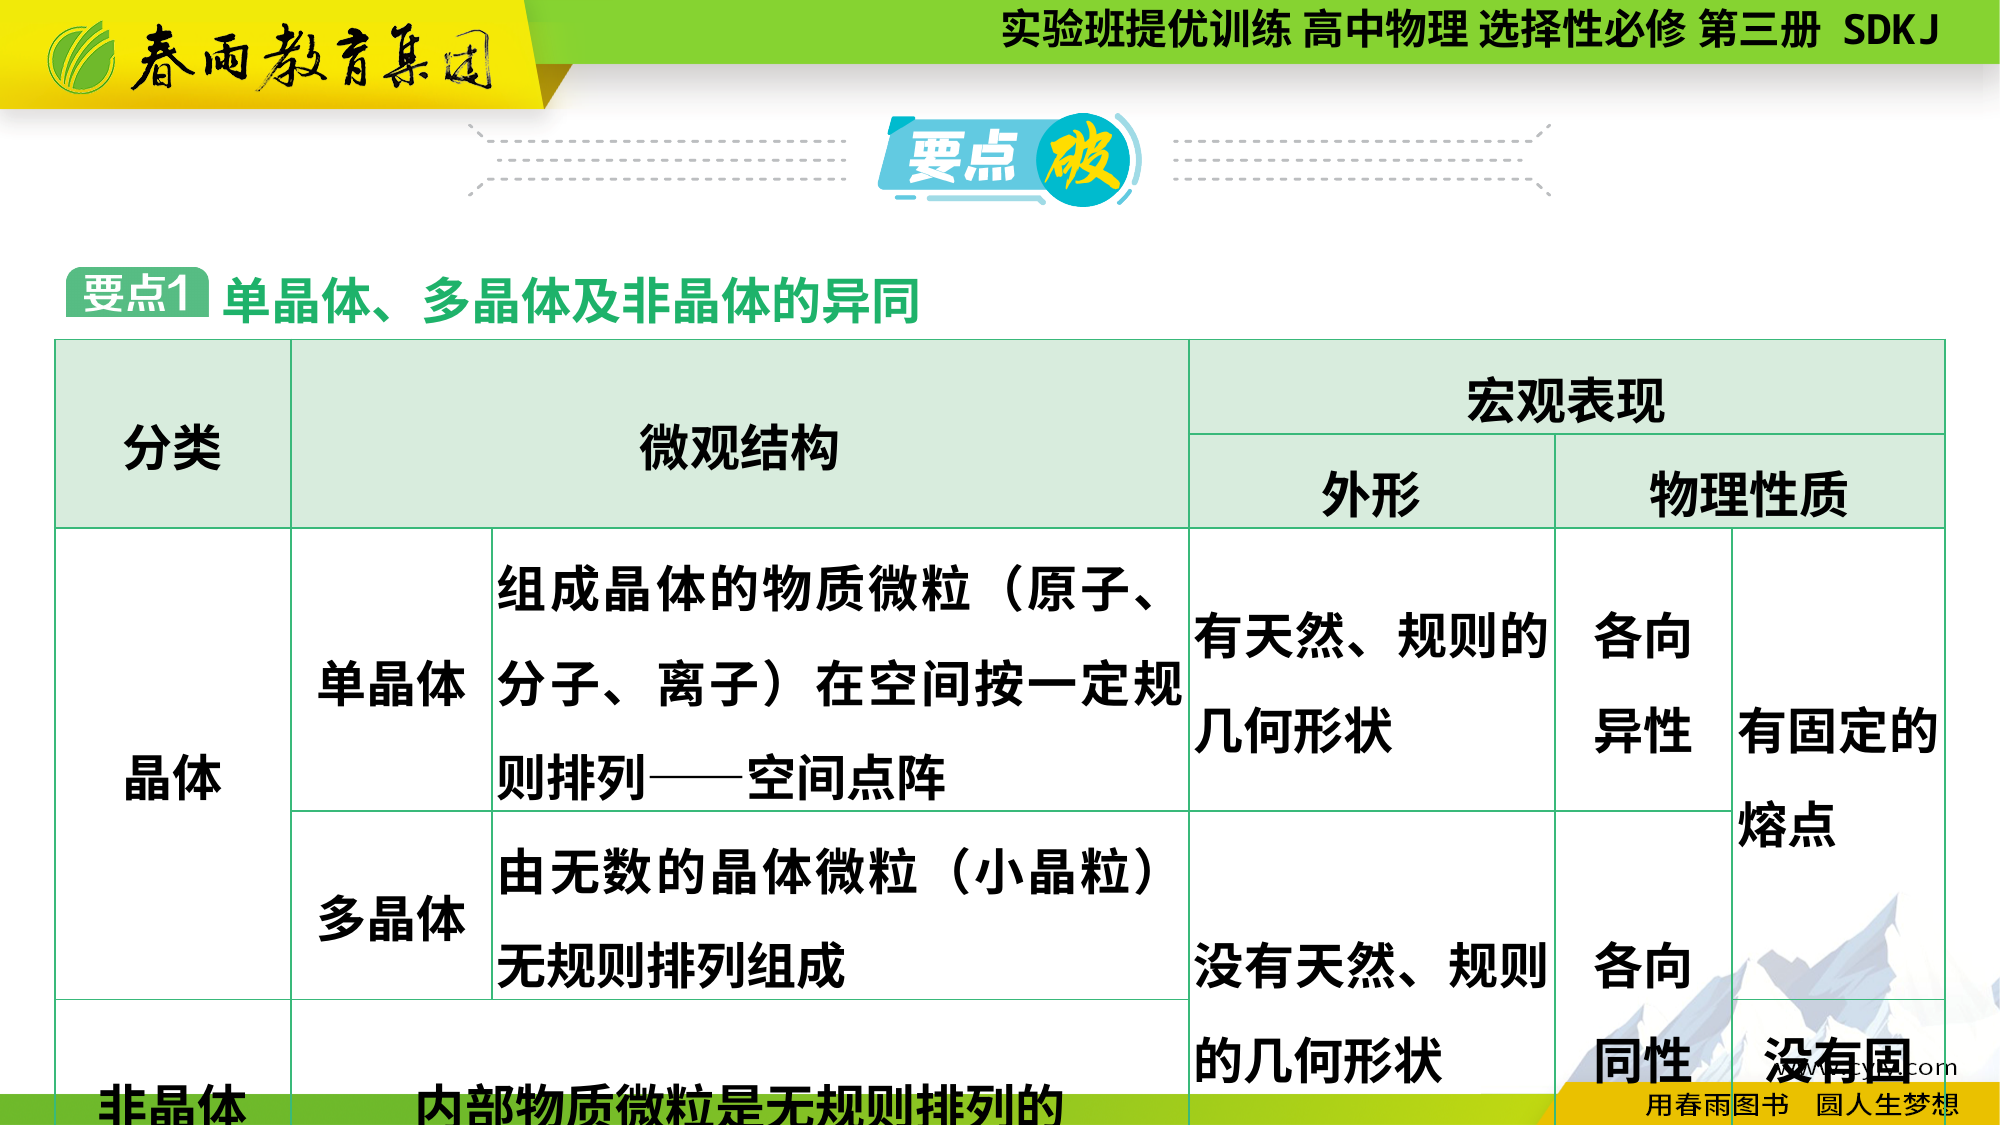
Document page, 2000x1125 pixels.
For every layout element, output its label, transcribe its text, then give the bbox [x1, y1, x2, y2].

table_cell 有固定的熔点 [1733, 529, 1944, 999]
table_cell 组成晶体的物质微粒（原子、分子、离子）在空间按一定规则排列——空间点阵 [493, 529, 1188, 810]
table_cell 没有固 定的熔点 [1733, 1000, 1944, 1125]
table_header 微观结构 [292, 340, 1188, 527]
table_cell 有天然、规则的几何形状 [1190, 529, 1554, 810]
table_cell 多晶体 [292, 812, 491, 999]
table_cell 非晶体 [56, 1000, 290, 1125]
list 单晶体、多晶体及非晶体的异同 [59, 232, 1944, 338]
picture [66, 266, 209, 318]
table_cell 外形 [1190, 435, 1554, 527]
table_header 宏观表现 [1190, 340, 1944, 433]
table_cell 由无数的晶体微粒（小晶粒）无规则排列组成 [493, 812, 1188, 999]
picture [0, 0, 2000, 1125]
table_cell 各向 异性 [1556, 529, 1731, 810]
table_cell 物理性质 [1556, 435, 1944, 527]
table_cell 单晶体 [292, 529, 491, 810]
table_cell 内部物质微粒是无规则排列的 [292, 1000, 1188, 1125]
table_header 分类 [56, 340, 290, 527]
table_cell 没有天然、规则的几何形状 [1190, 812, 1554, 1125]
table_cell 晶体 [56, 529, 290, 999]
table_cell 各向 同性 [1556, 812, 1731, 1125]
